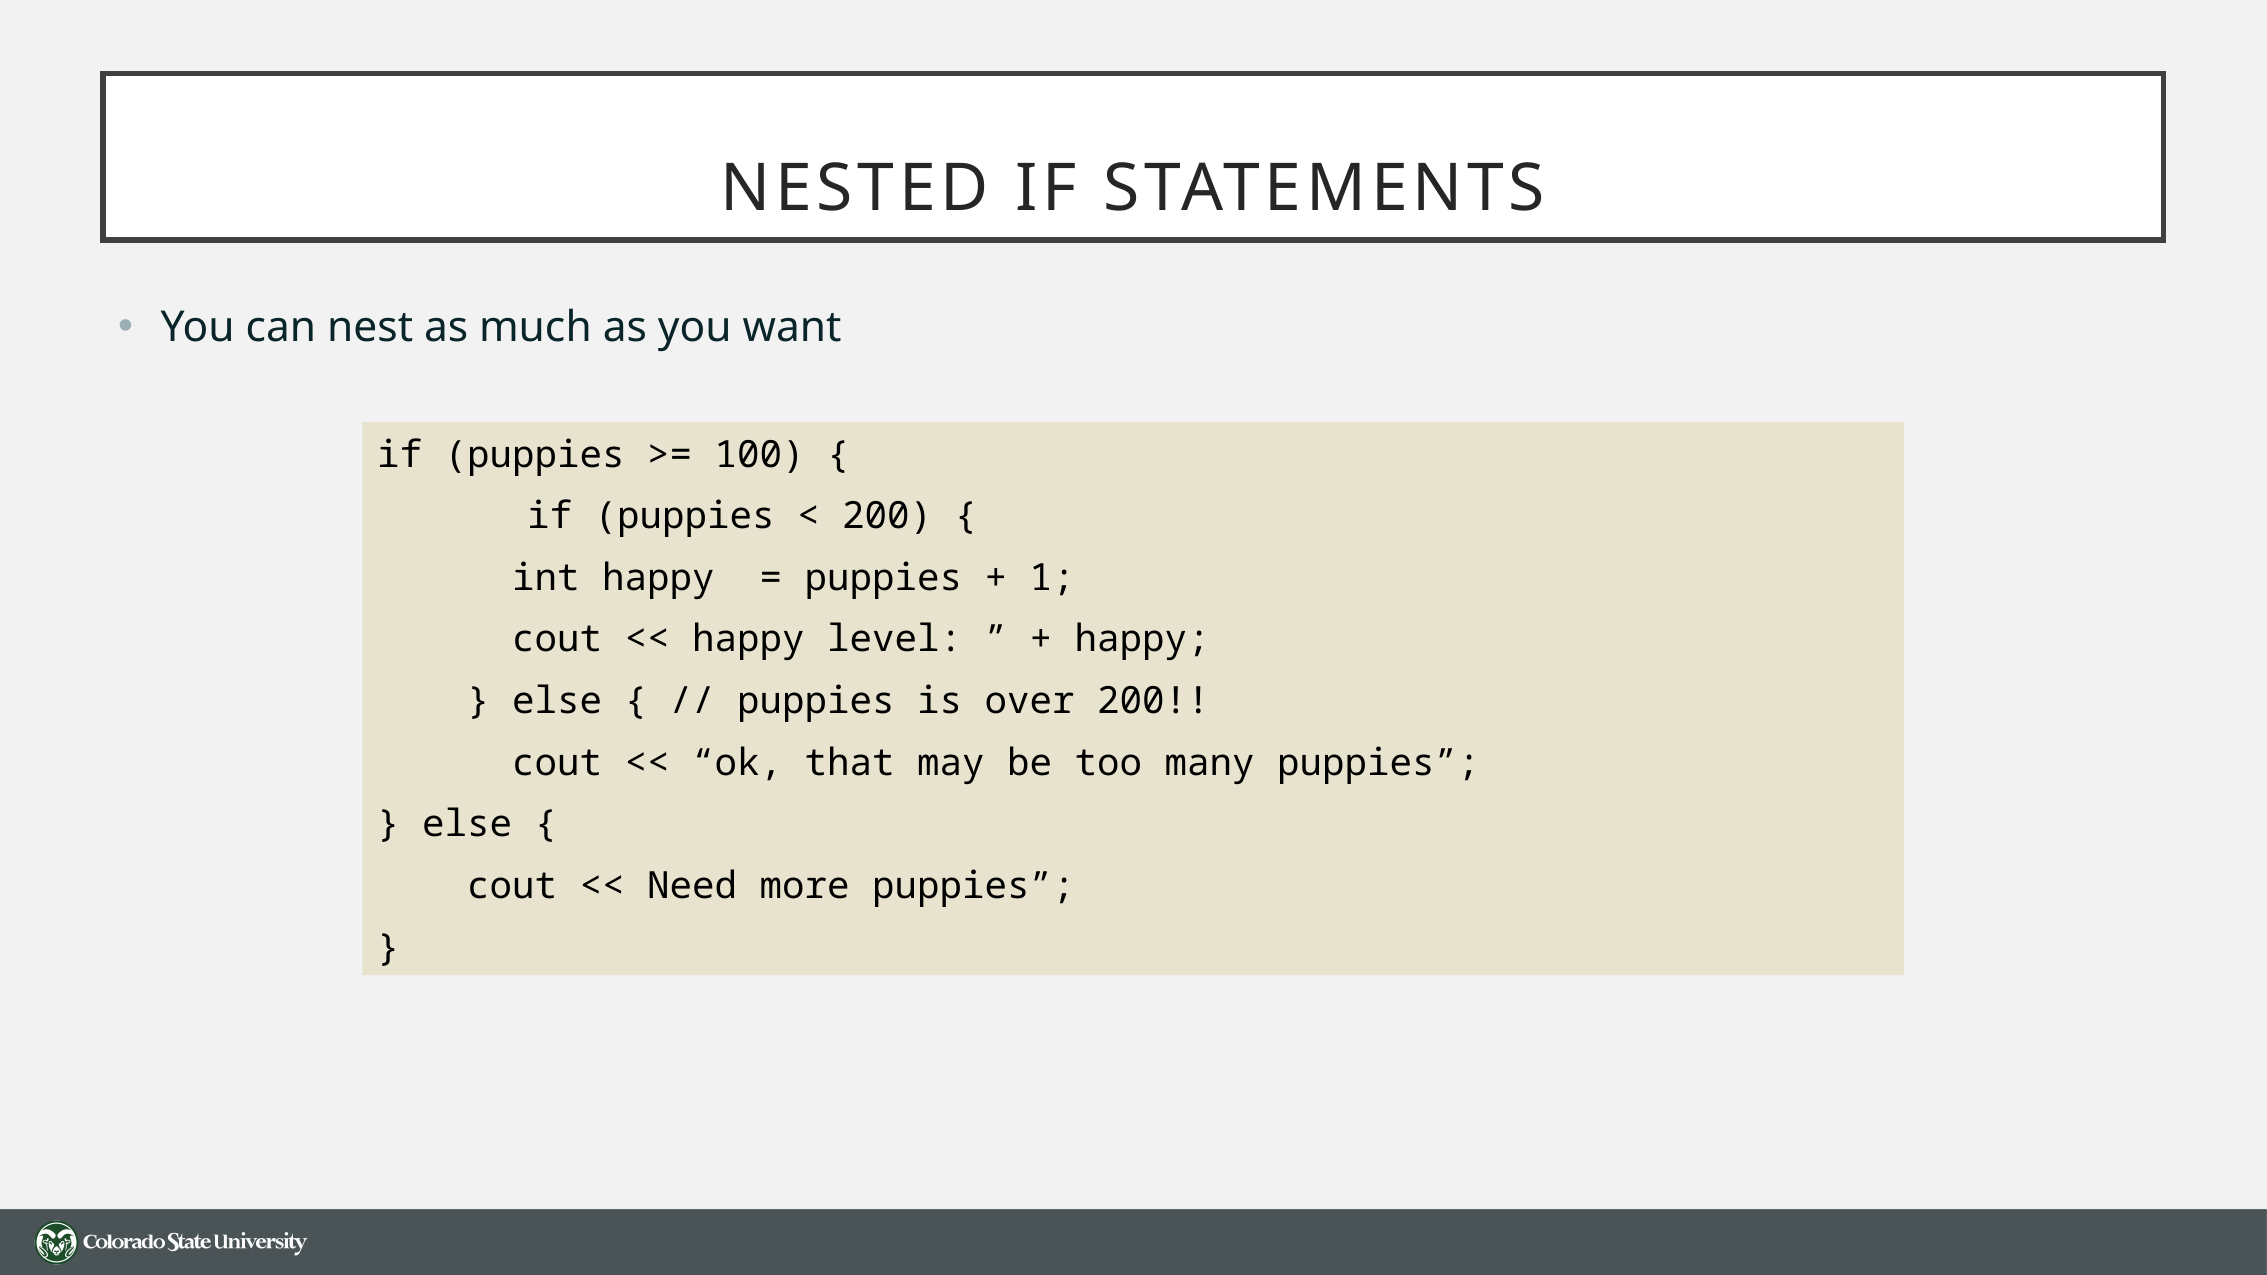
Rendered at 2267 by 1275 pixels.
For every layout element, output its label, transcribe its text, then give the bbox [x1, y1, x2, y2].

title Nested If Statements [100, 71, 2166, 243]
picture [24, 1209, 319, 1275]
text_box if (puppies >= 100) { if (puppies < 200) { int happy = puppies + 1; cout << happy level: ” + happy; } else { // puppies is over 200!! cout << “ok, that may be too many puppies”; } else { cout << Need more puppies”; } [362, 422, 1905, 976]
list You can nest as much as you want [103, 291, 907, 371]
